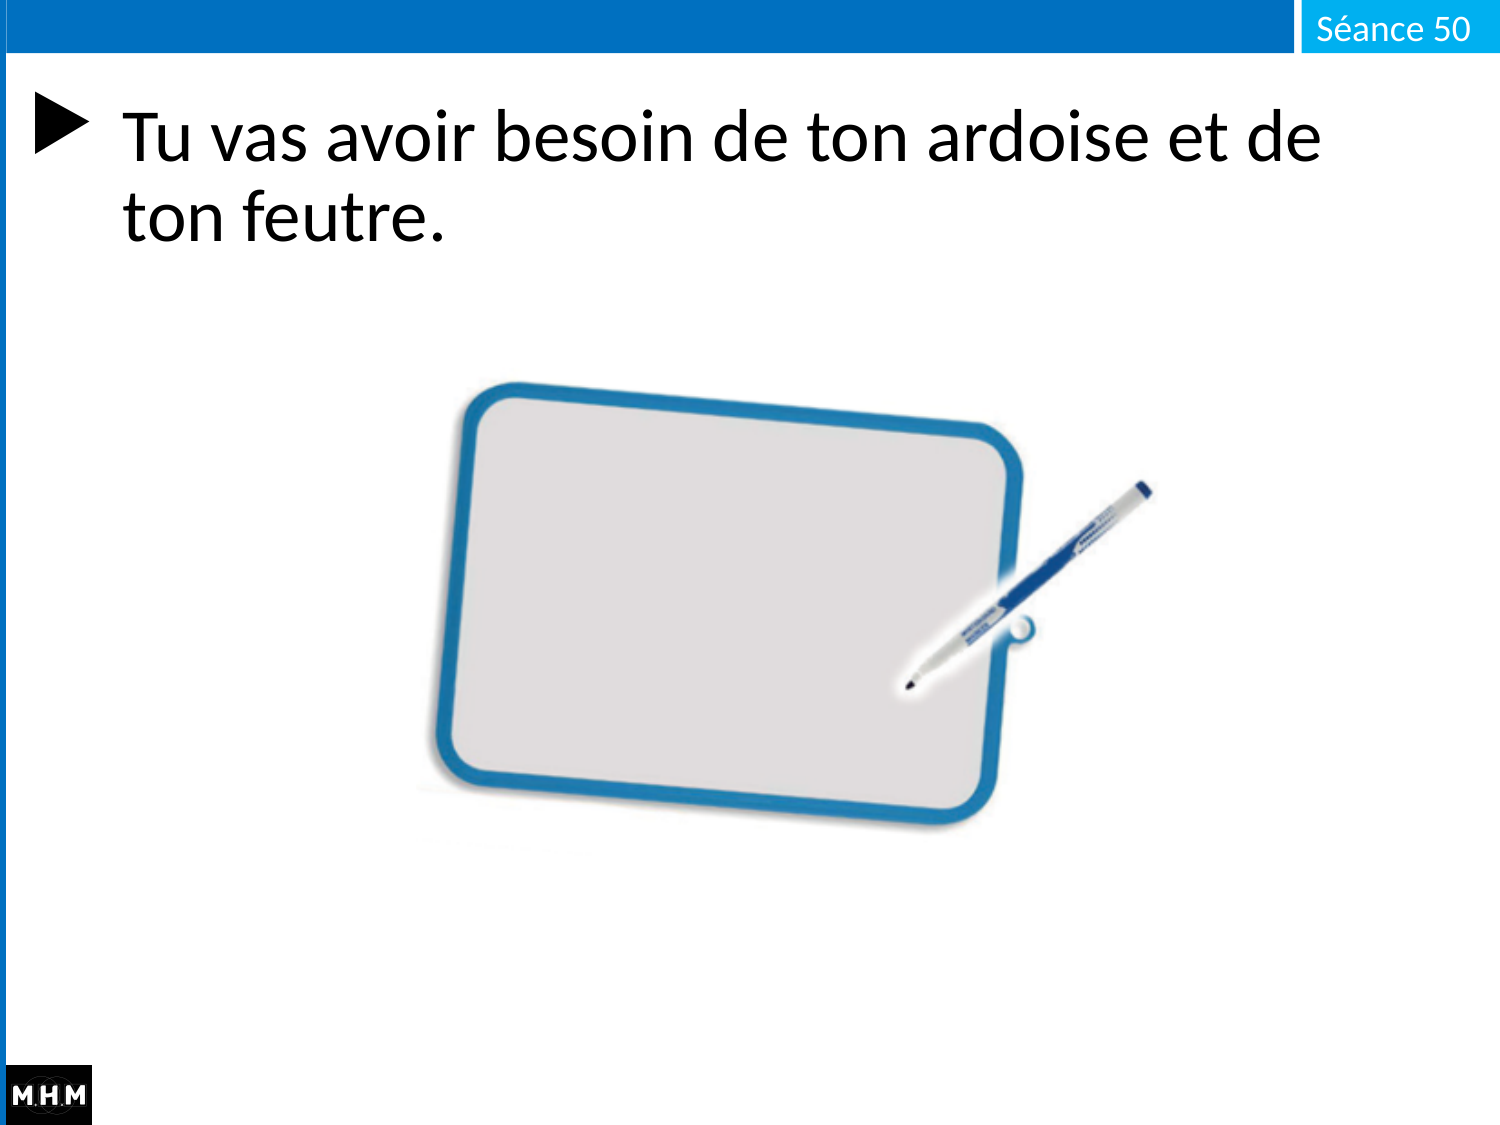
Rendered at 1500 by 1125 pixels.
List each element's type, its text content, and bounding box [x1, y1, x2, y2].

picture [6, 1065, 92, 1125]
title Tu vas avoir besoin de ton ardoise et de ton feutre. [13, 58, 1397, 296]
picture [416, 357, 1167, 862]
